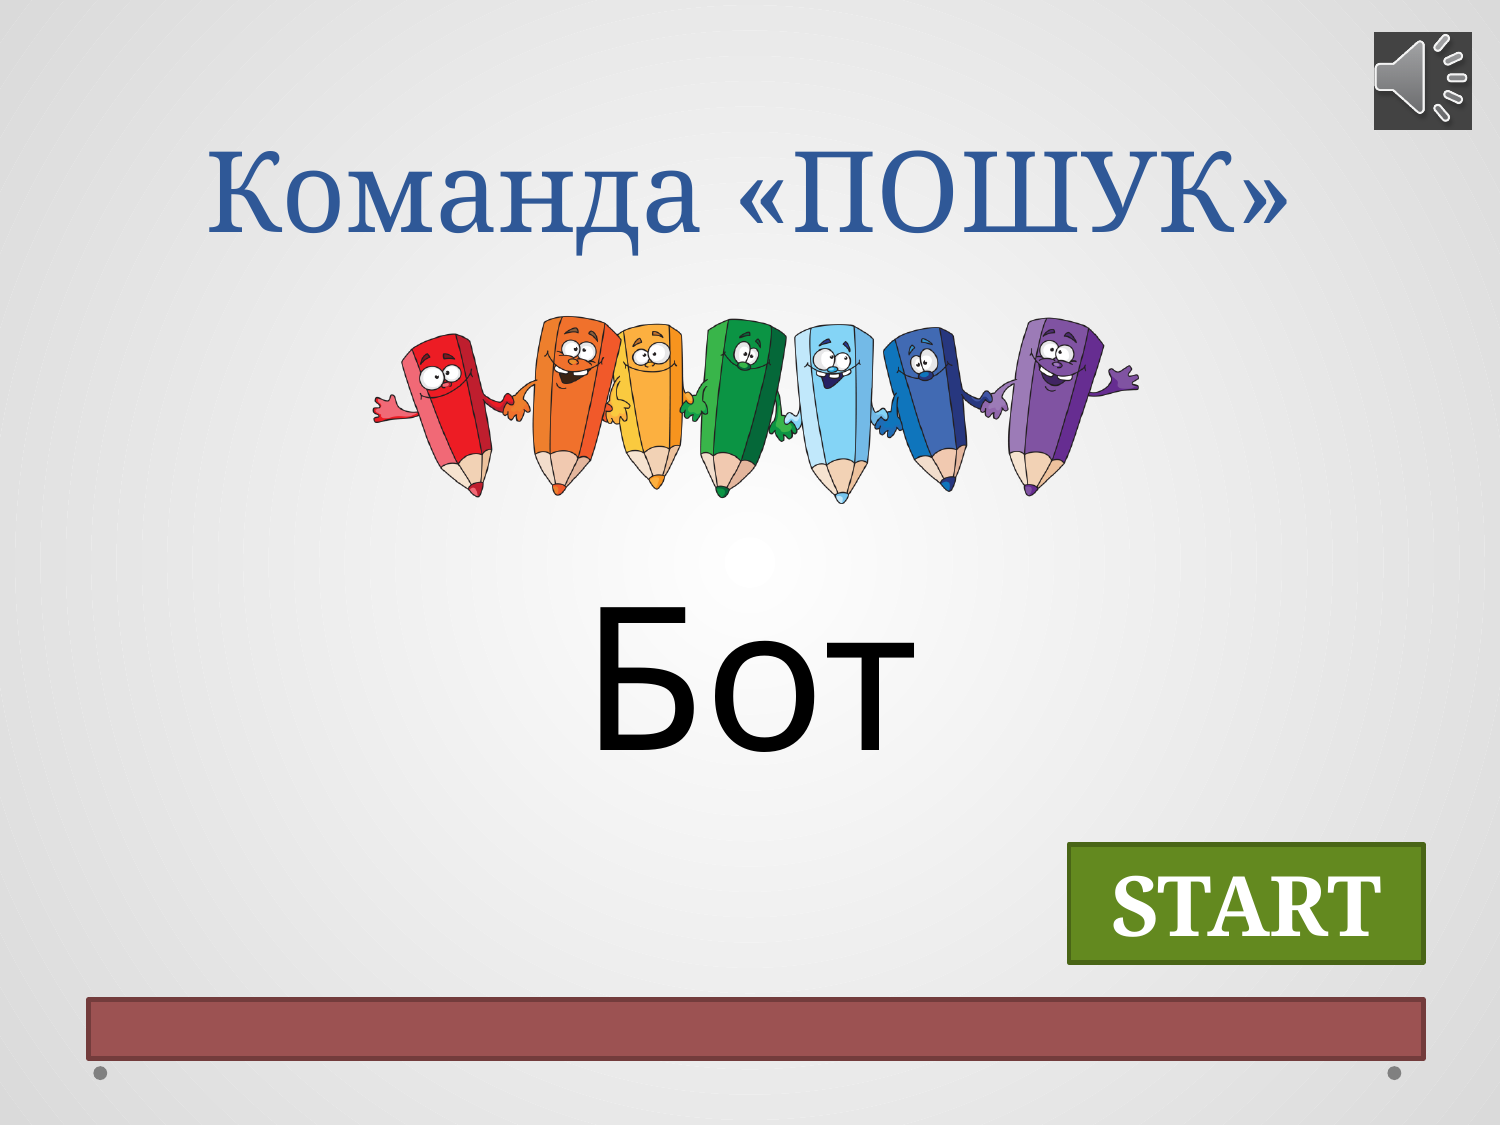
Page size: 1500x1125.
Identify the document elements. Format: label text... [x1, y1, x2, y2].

text_box START [1067, 842, 1426, 965]
picture [1373, 30, 1474, 132]
list Бот [75, 262, 1425, 1005]
picture [372, 314, 1140, 504]
title Команда «ПОШУК» [75, 0, 1425, 262]
text_box [86, 997, 1426, 1061]
